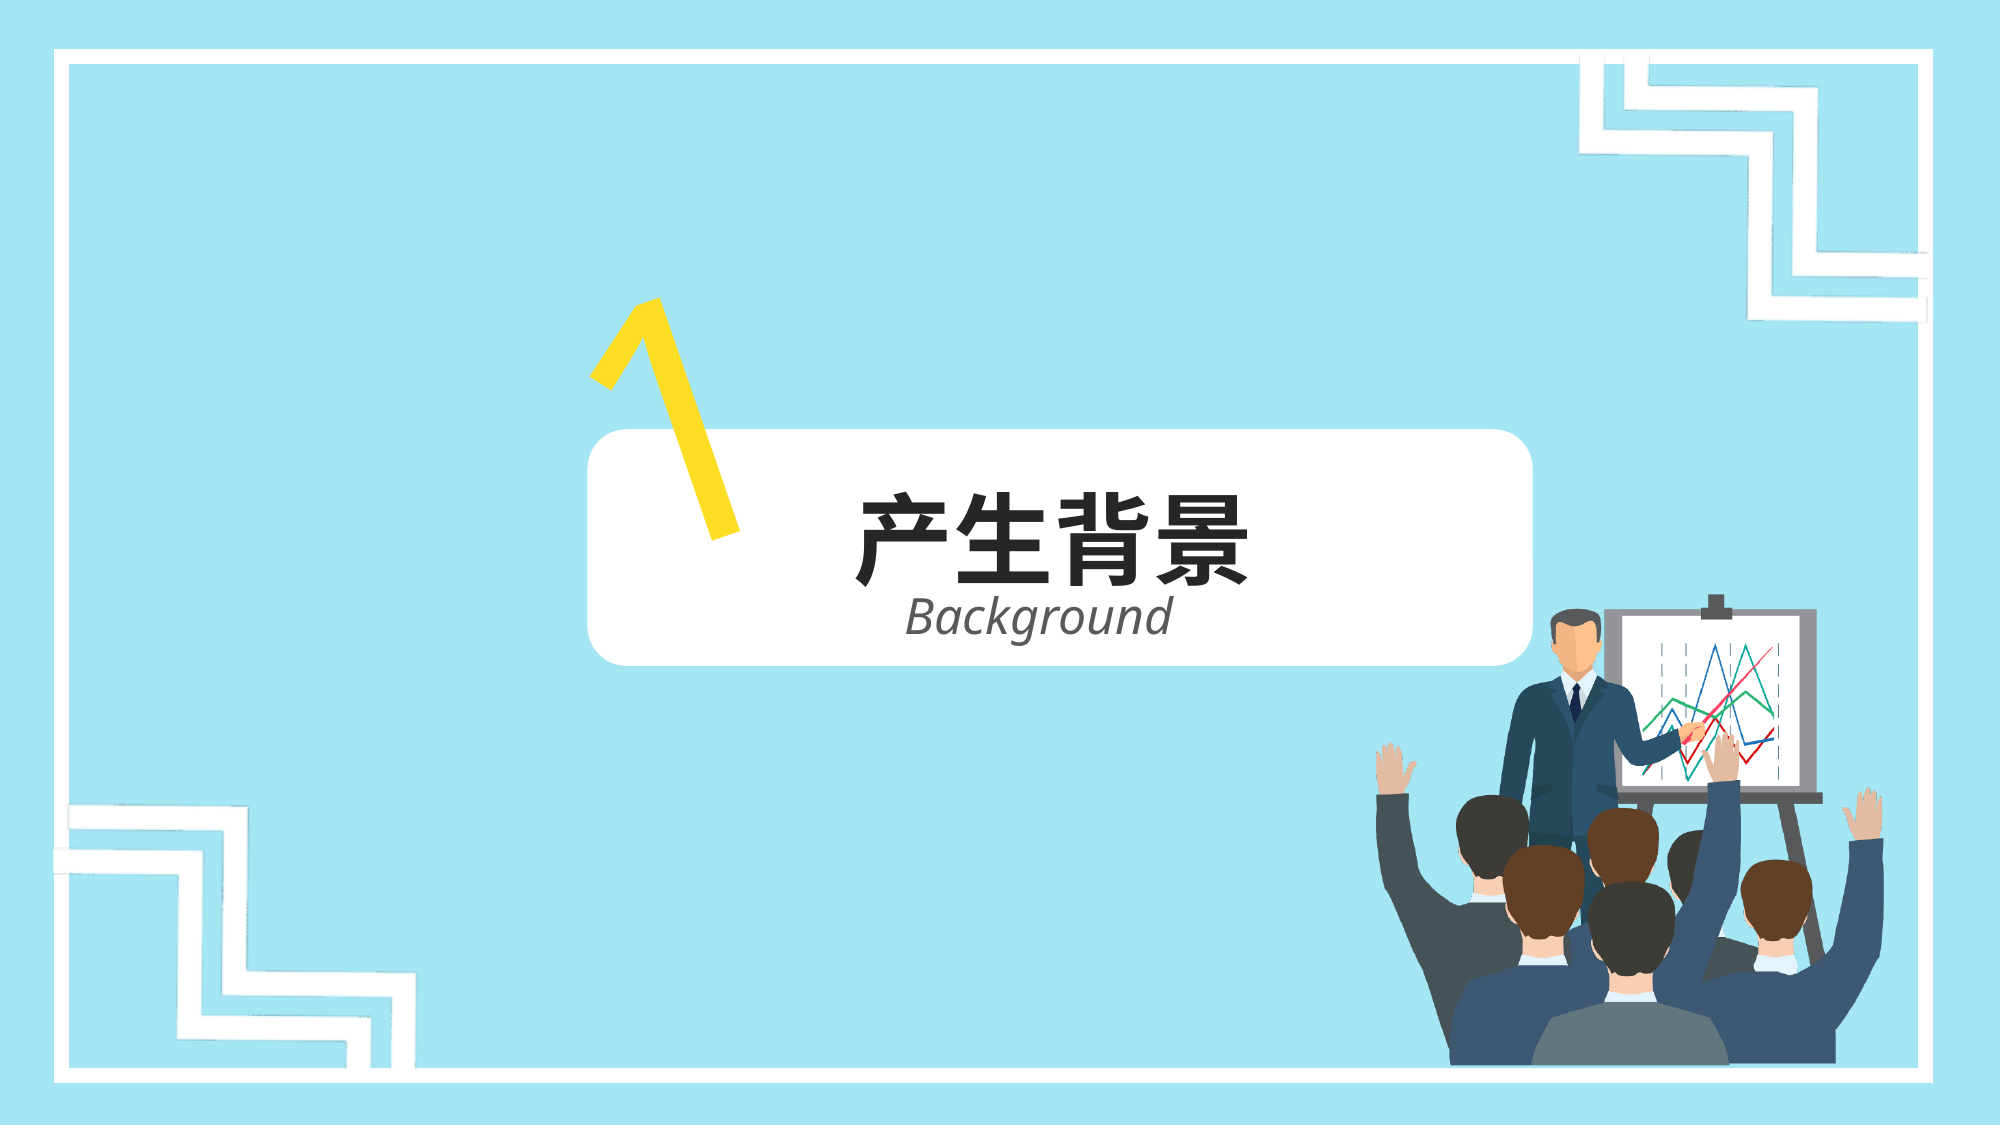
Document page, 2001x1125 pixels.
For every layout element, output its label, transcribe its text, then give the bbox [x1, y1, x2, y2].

picture [1444, 58, 1967, 578]
picture [1359, 584, 1887, 1098]
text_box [693, 469, 1414, 653]
picture [21, 548, 544, 1067]
text_box 1 [495, 189, 748, 649]
